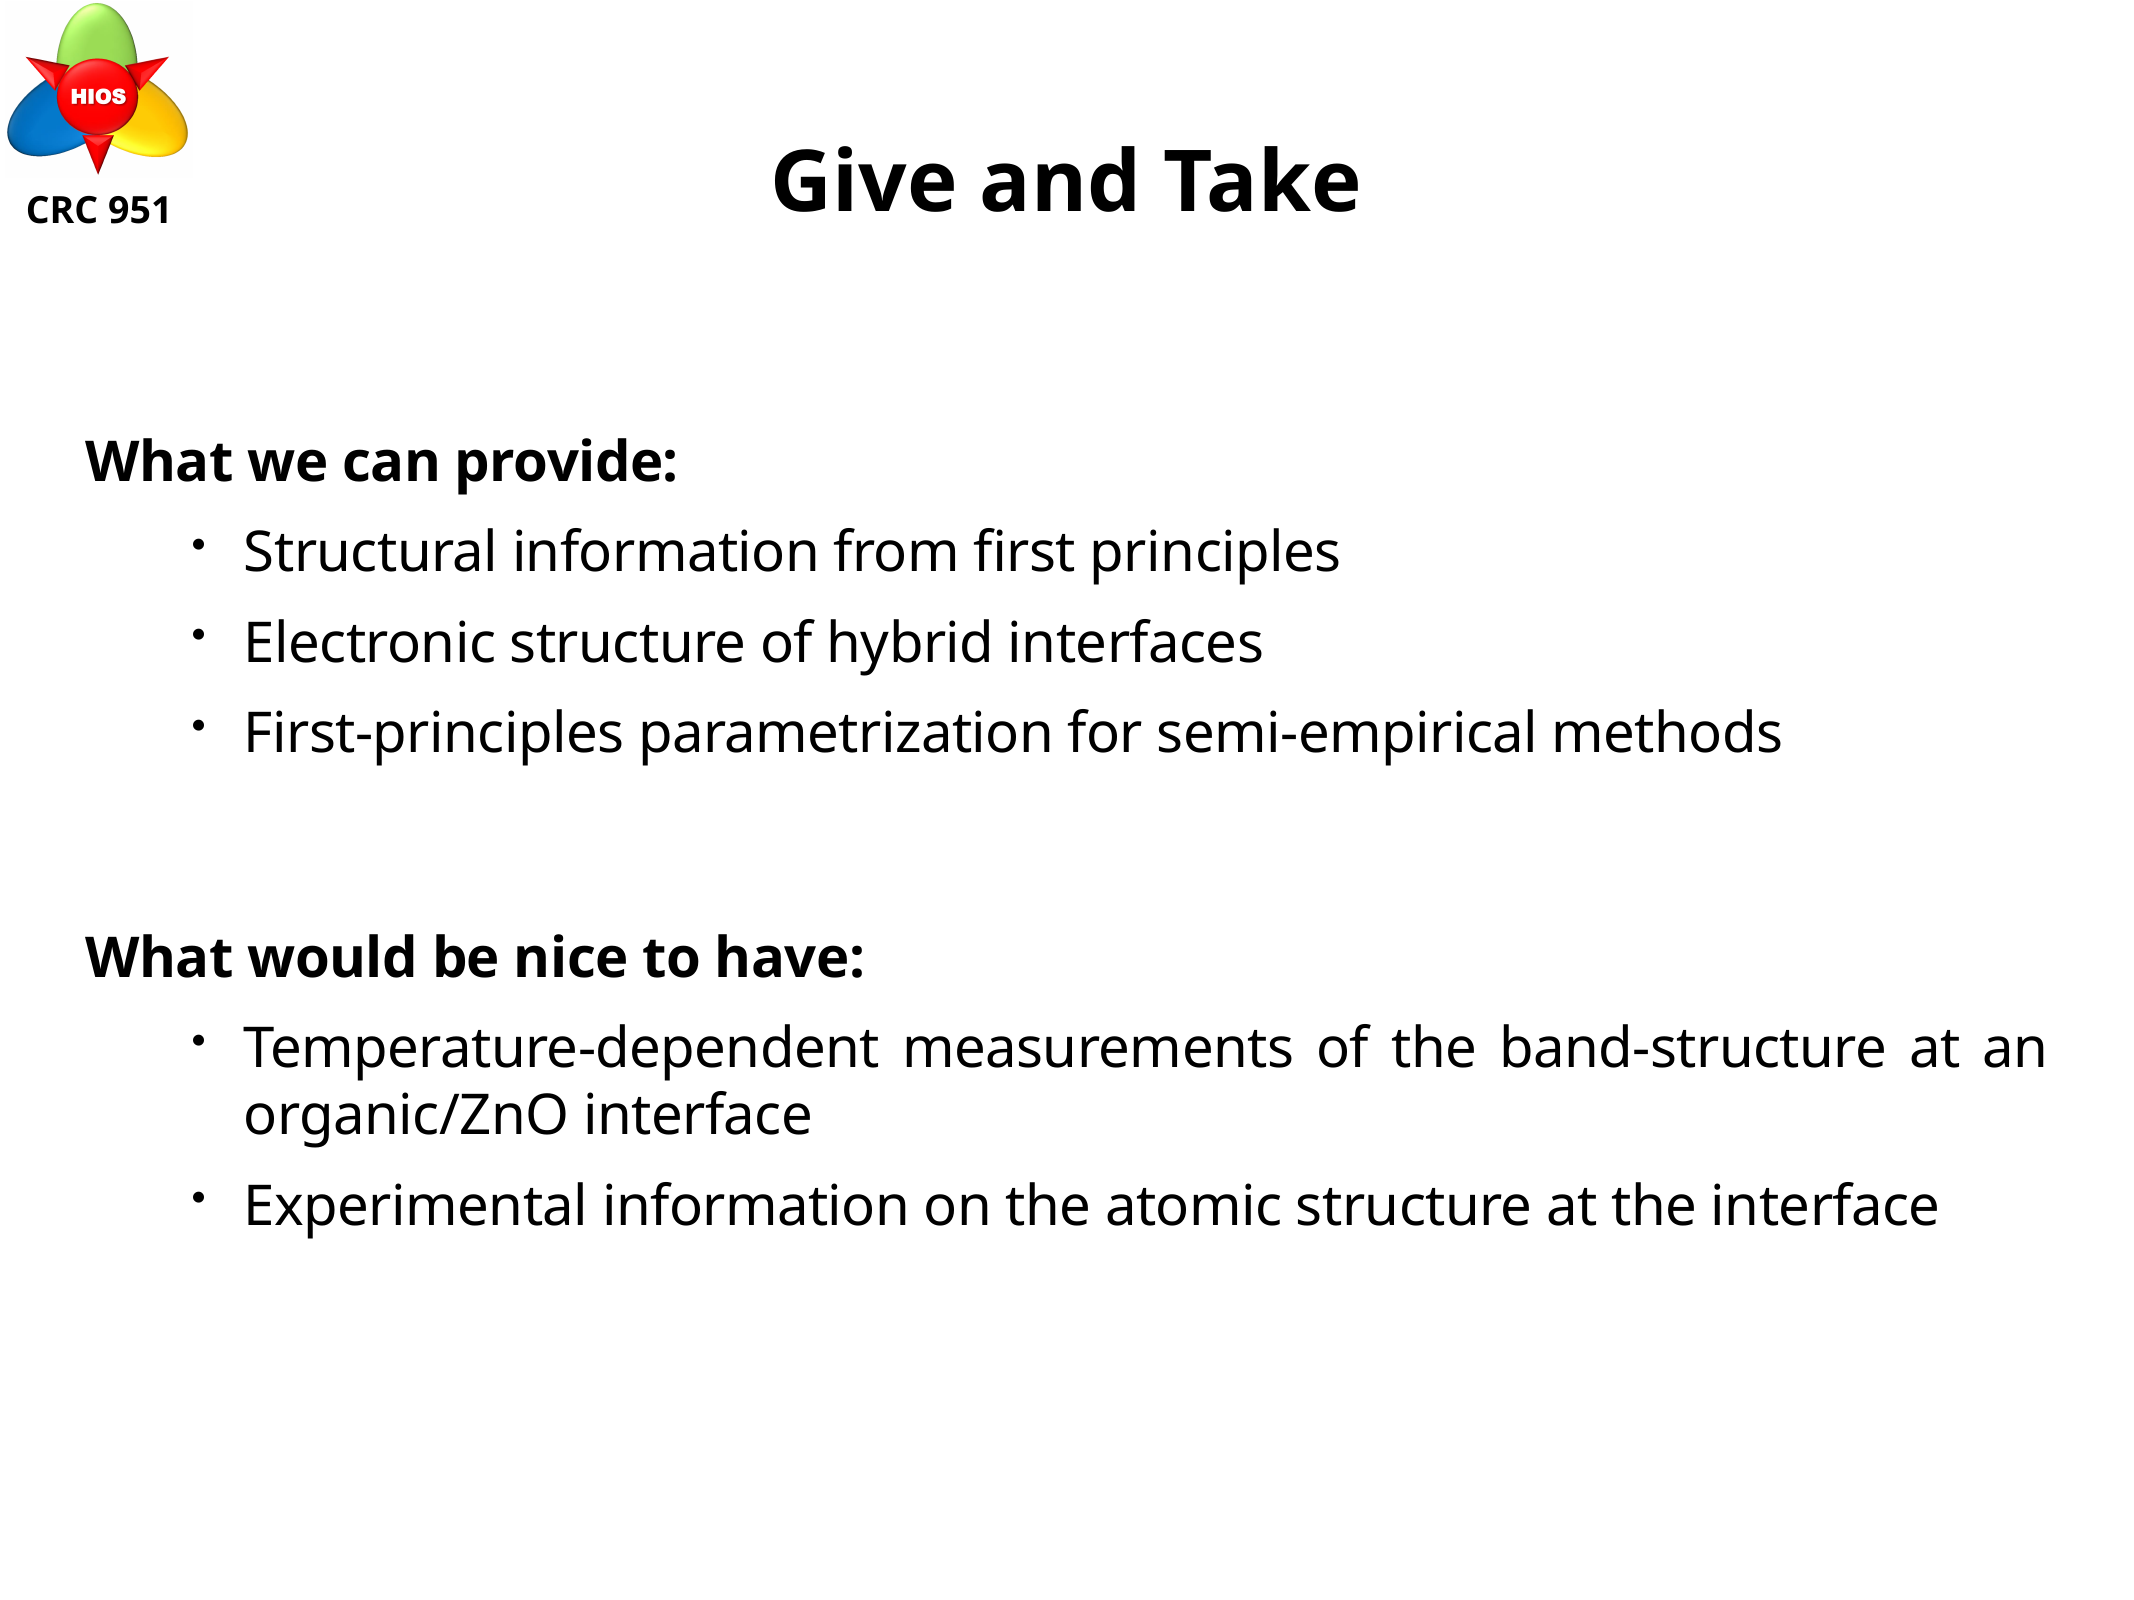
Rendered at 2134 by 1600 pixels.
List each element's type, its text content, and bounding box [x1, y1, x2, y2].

text_box CRC 951 [5, 185, 193, 231]
text_box What we can provide: Structural information from first principles Electronic structure of hybrid interfaces First-principles parametrization for semi-empirical methods What would be nice to have: Temperature-dependent measurements of the band-structure at an organic/ZnO interface Experimental information on the atomic structure at the interface [85, 424, 2048, 1237]
picture [5, 1, 193, 178]
title Give and Take [155, 54, 1978, 301]
